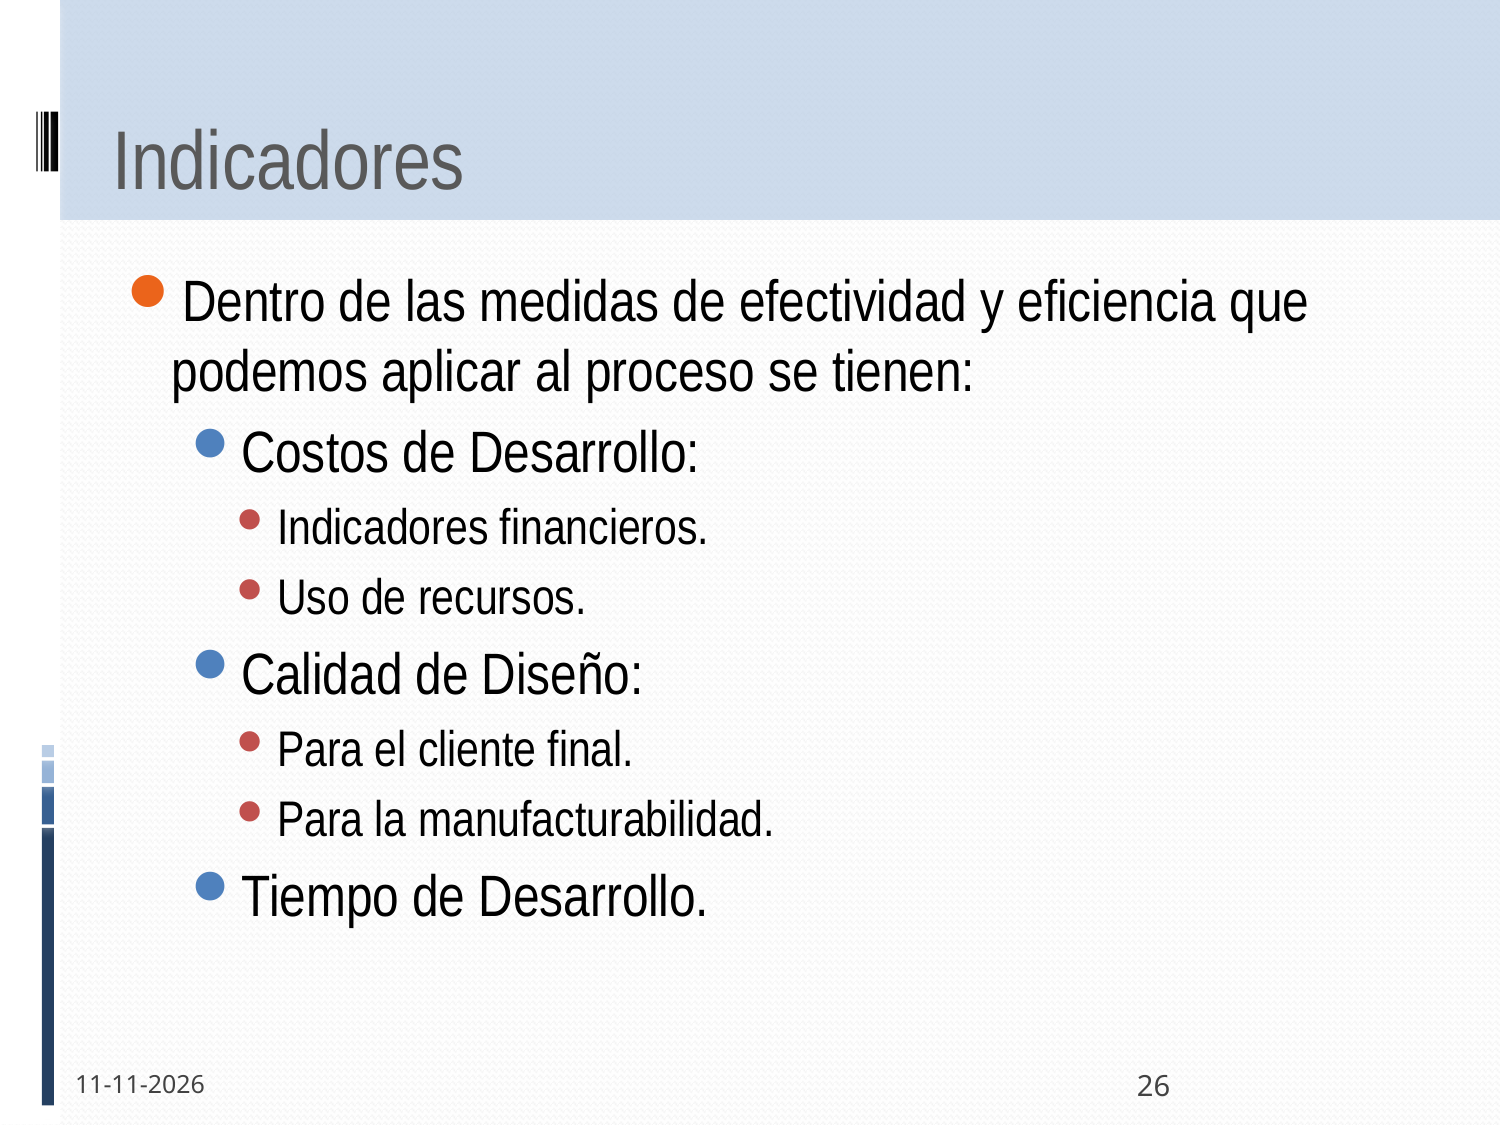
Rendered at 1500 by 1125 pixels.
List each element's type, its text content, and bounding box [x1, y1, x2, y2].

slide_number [75, 1042, 243, 1103]
list Dentro de las medidas de efectividad y eficiencia que podemos aplicar al proceso se tienen: Costos de Desarrollo: Indicadores financieros. Uso de recursos. Calidad de Diseño: Para el cliente final. Para la manufacturabilidad. Tiempo de Desarrollo. [111, 255, 1436, 1038]
slide_number 26 [1045, 1046, 1171, 1107]
title Indicadores [111, 18, 1436, 207]
